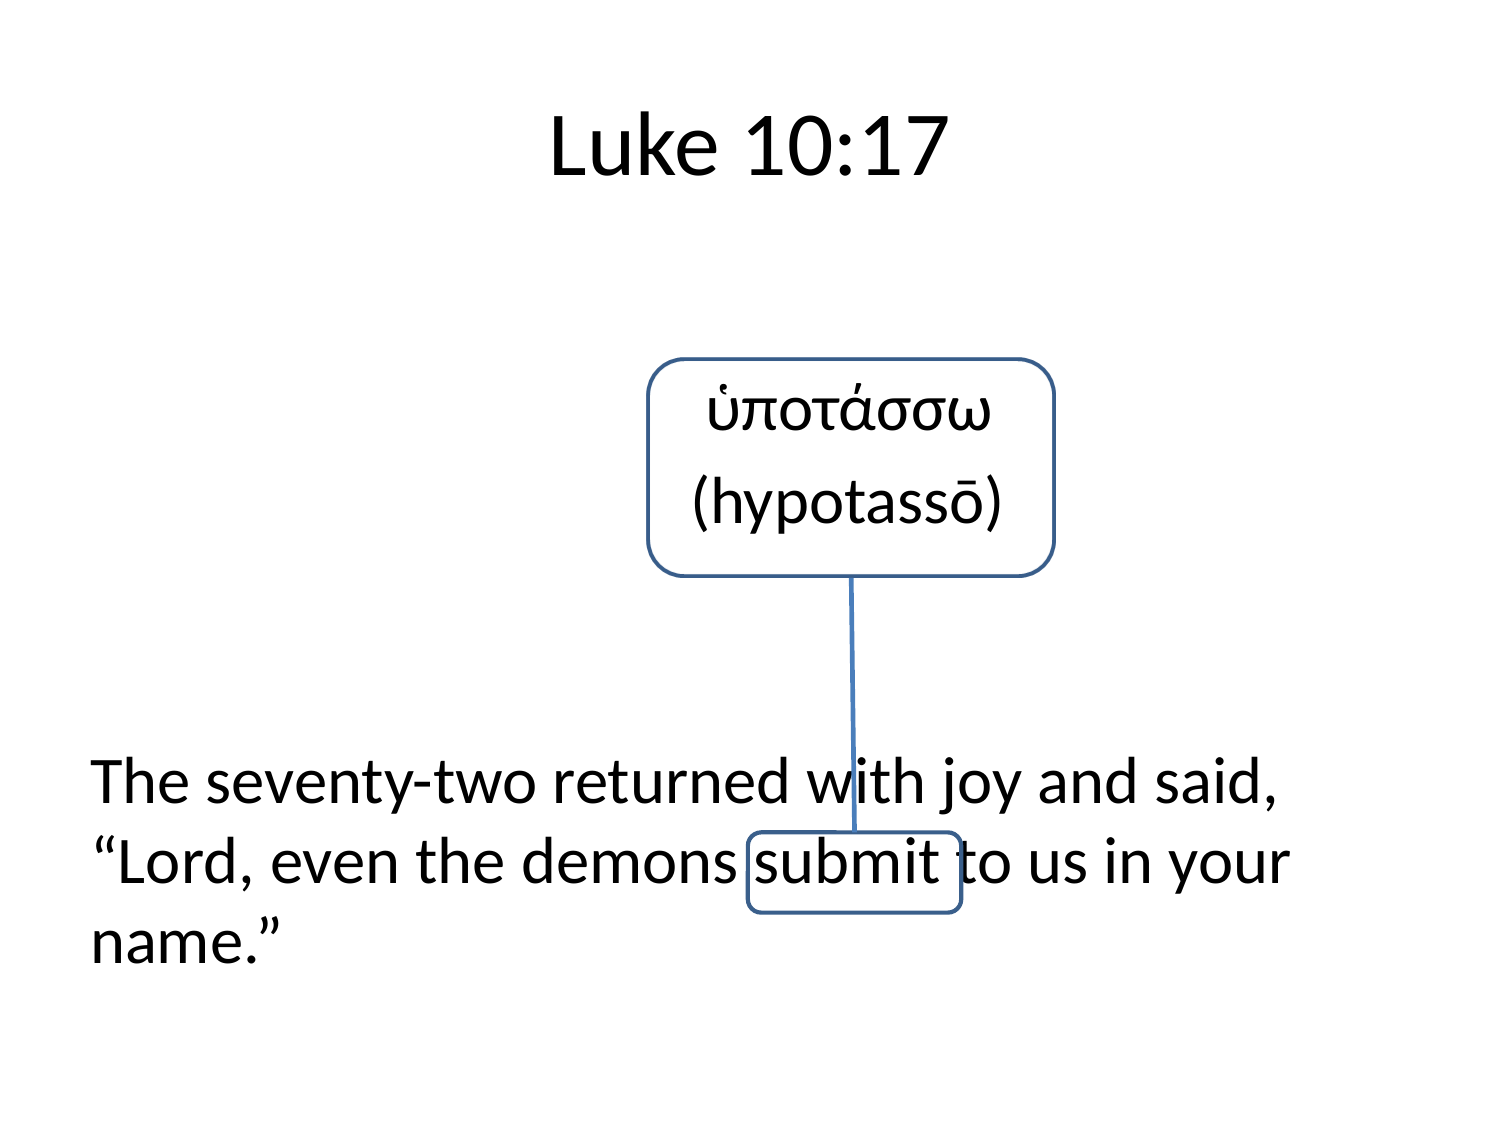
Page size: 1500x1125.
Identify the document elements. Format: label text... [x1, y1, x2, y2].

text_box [850, 577, 855, 833]
text_box [745, 830, 964, 915]
picture [646, 357, 1056, 579]
title Luke 10:17 [75, 45, 1425, 233]
list ὑποτάσσω (hypotassō) The seventy-two returned with joy and said, “Lord, even the demons submit to us in your name.” [75, 262, 1425, 1005]
